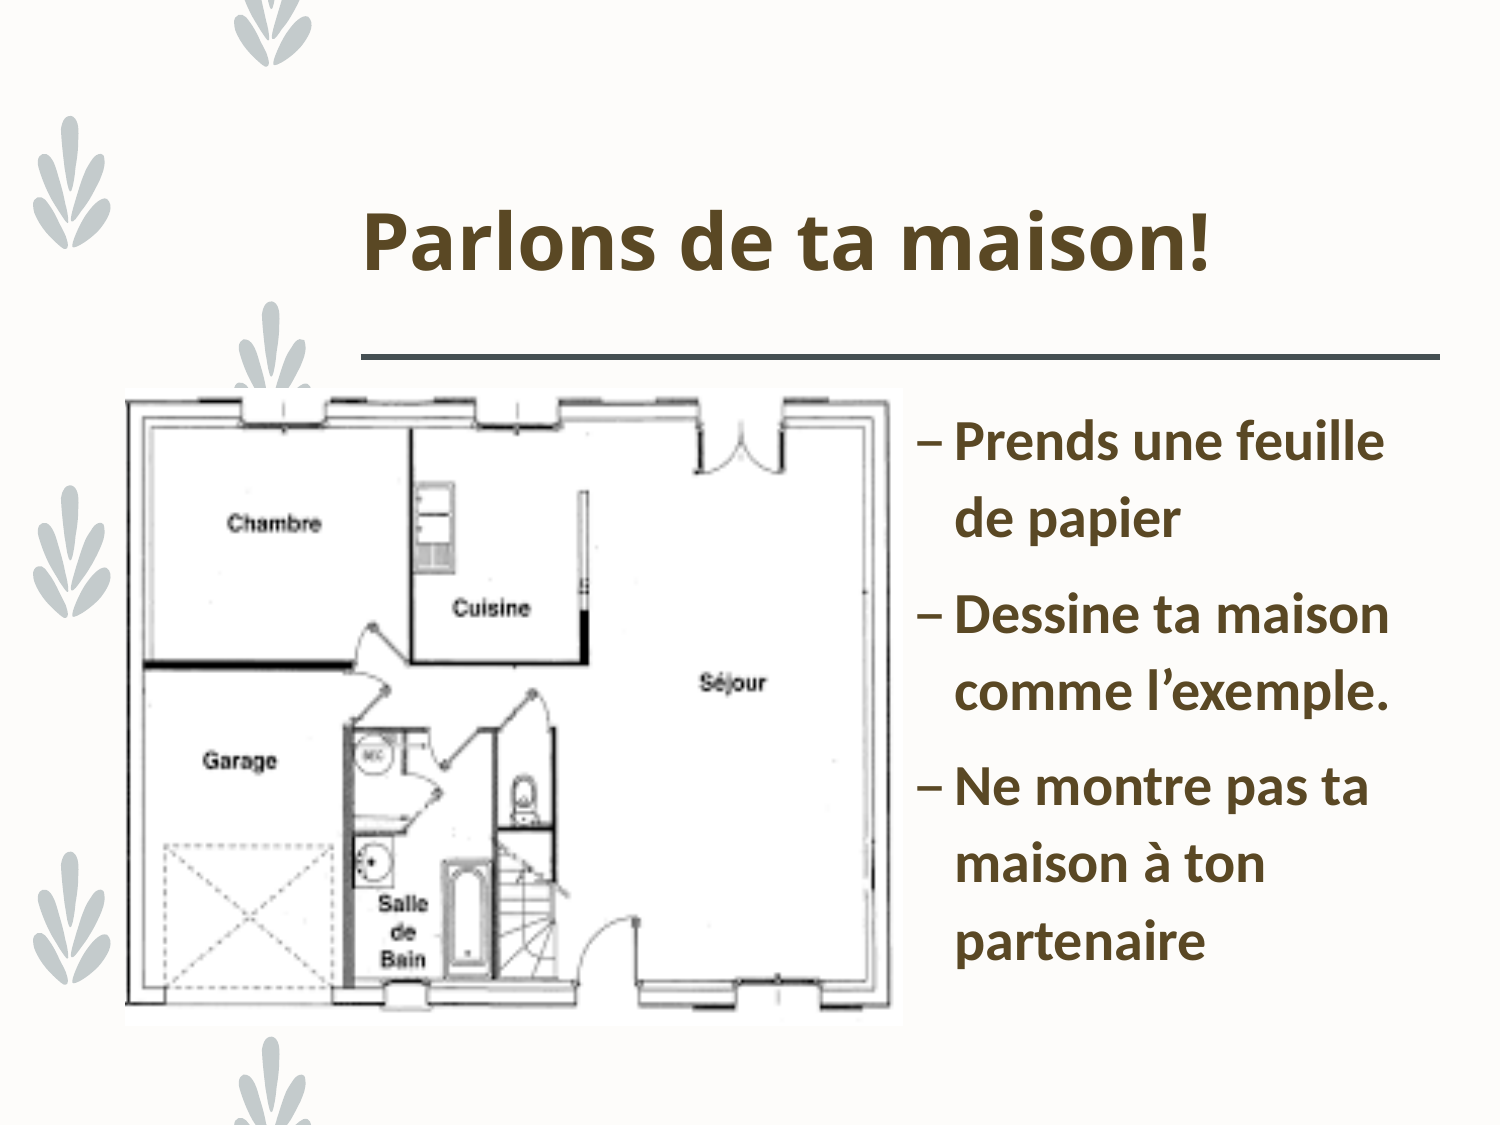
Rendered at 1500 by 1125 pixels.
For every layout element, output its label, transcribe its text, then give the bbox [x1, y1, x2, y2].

list Prends une feuille de papier Dessine ta maison comme l’exemple. Ne montre pas ta maison à ton partenaire [900, 387, 1440, 988]
title Parlons de ta maison! [345, 187, 1440, 350]
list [124, 388, 903, 1026]
